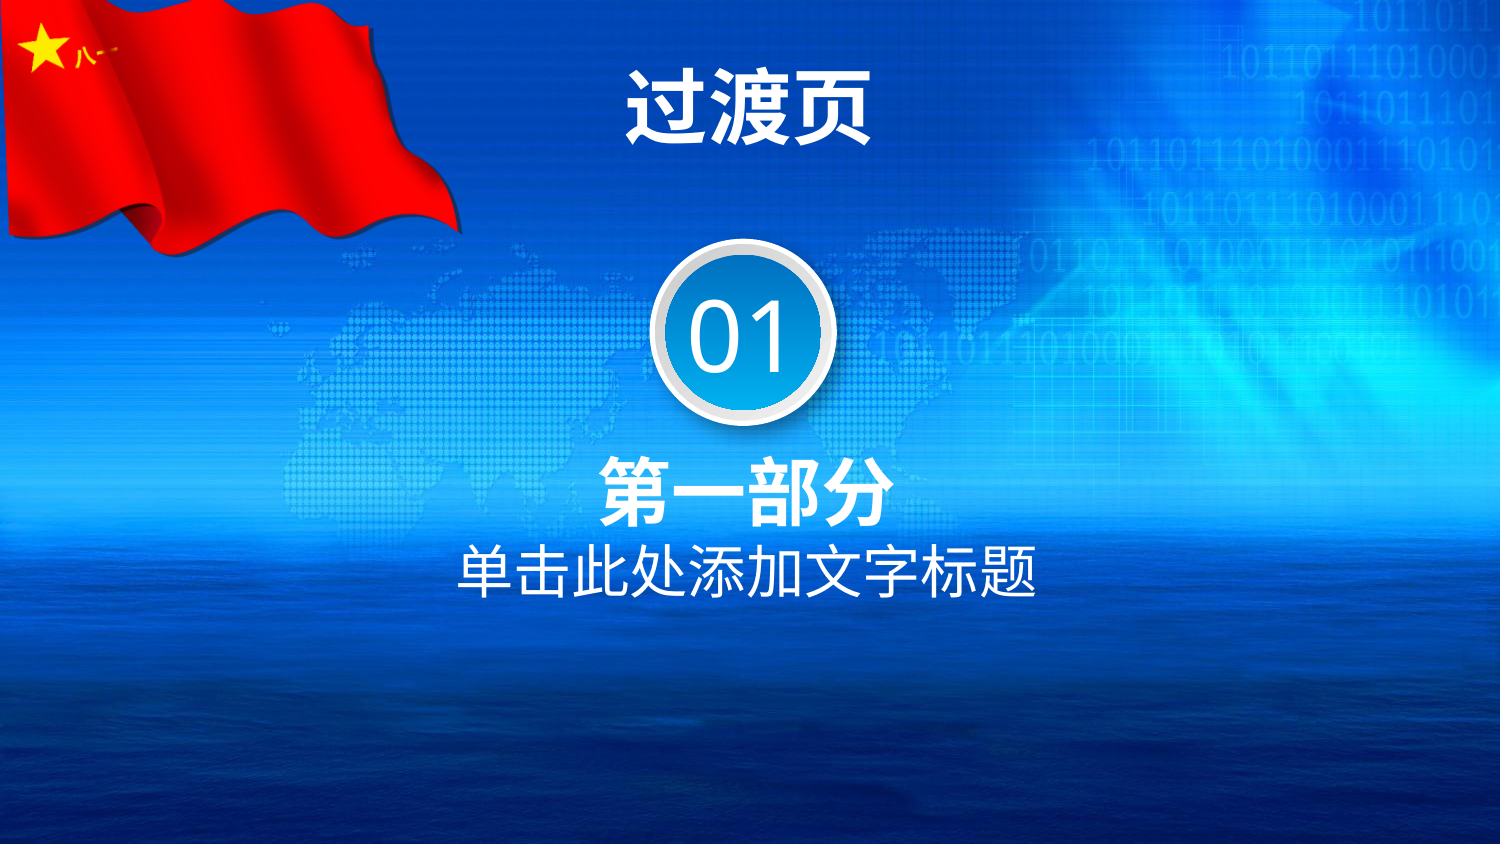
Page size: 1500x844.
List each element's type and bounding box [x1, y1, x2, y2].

text_box [652, 241, 835, 424]
text_box [0, 0, 1500, 844]
